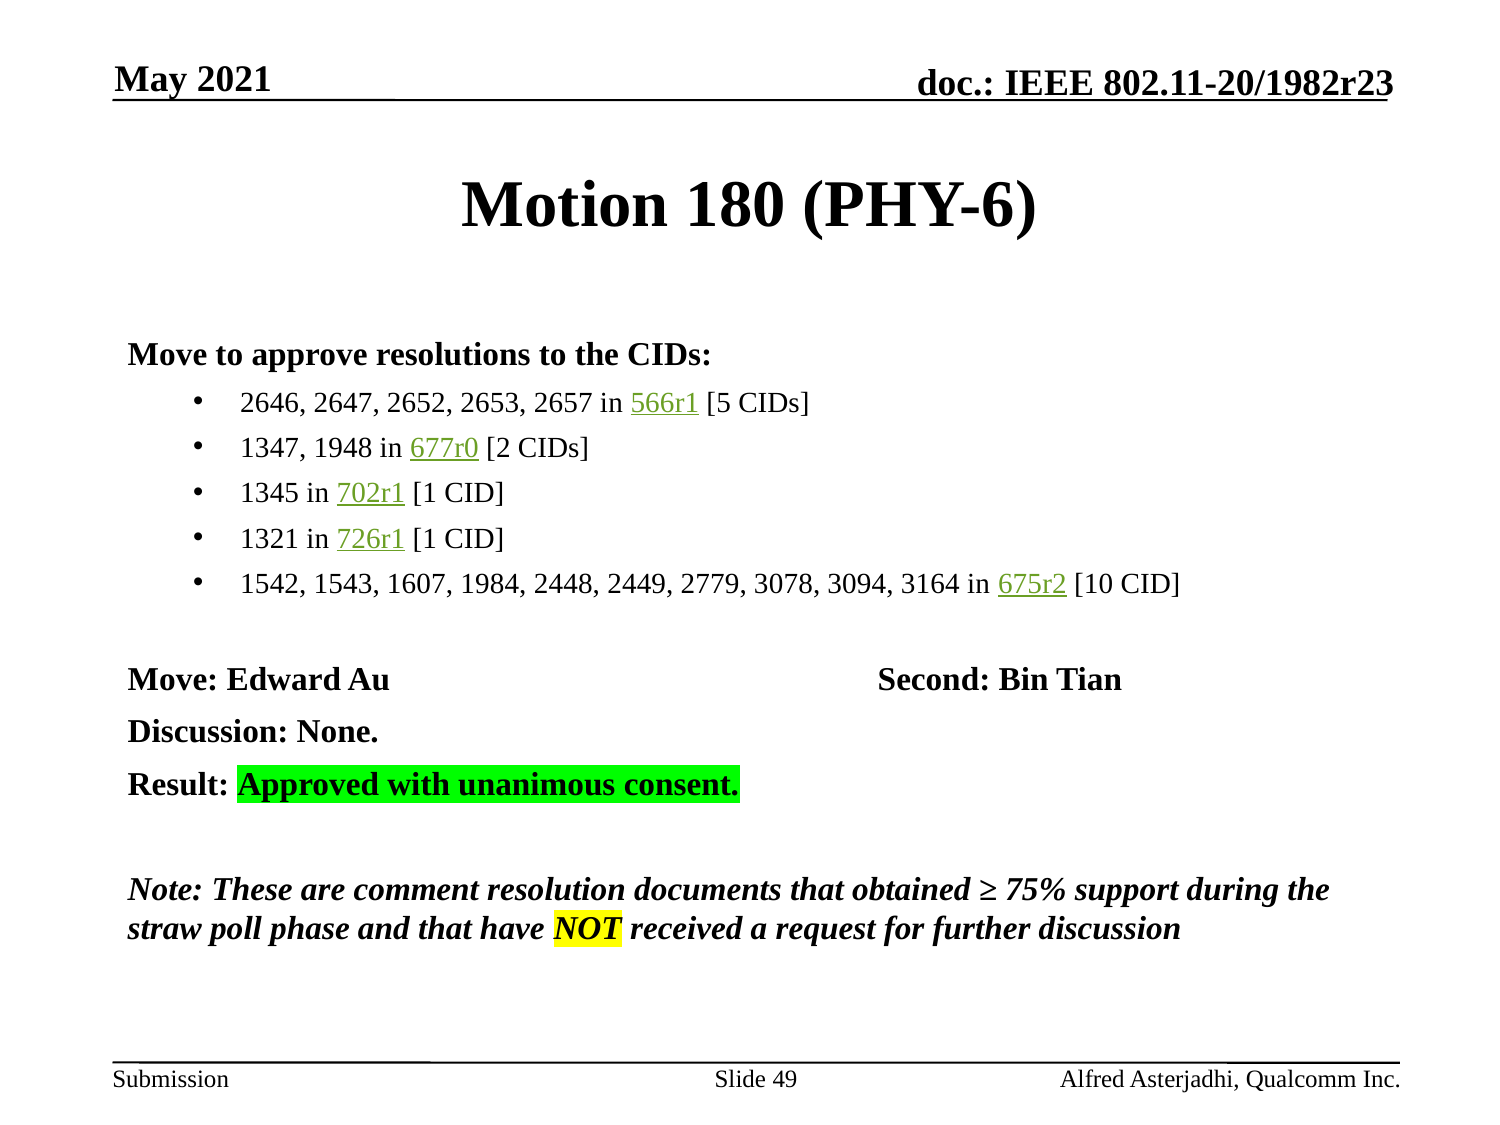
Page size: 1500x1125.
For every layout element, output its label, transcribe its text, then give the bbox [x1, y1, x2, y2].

list Move to approve resolutions to the CIDs: 2646, 2647, 2652, 2653, 2657 in 566r1 [5 CIDs] 1347, 1948 in 677r0 [2 CIDs] 1345 in 702r1 [1 CID] 1321 in 726r1 [1 CID] 1542, 1543, 1607, 1984, 2448, 2449, 2779, 3078, 3094, 3164 in 675r2 [10 CID] Move: Edward Au Second: Bin Tian Discussion: None. Result: Approved with unanimous consent. Note: These are comment resolution documents that obtained ≥ 75% support during the straw poll phase and that have NOT received a request for further discussion [112, 324, 1388, 1063]
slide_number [114, 54, 423, 100]
footer Alfred Asterjadhi, Qualcomm Inc. [878, 1061, 1402, 1093]
slide_number Slide 49 [712, 1061, 800, 1123]
title Motion 180 (PHY-6) [112, 112, 1388, 288]
